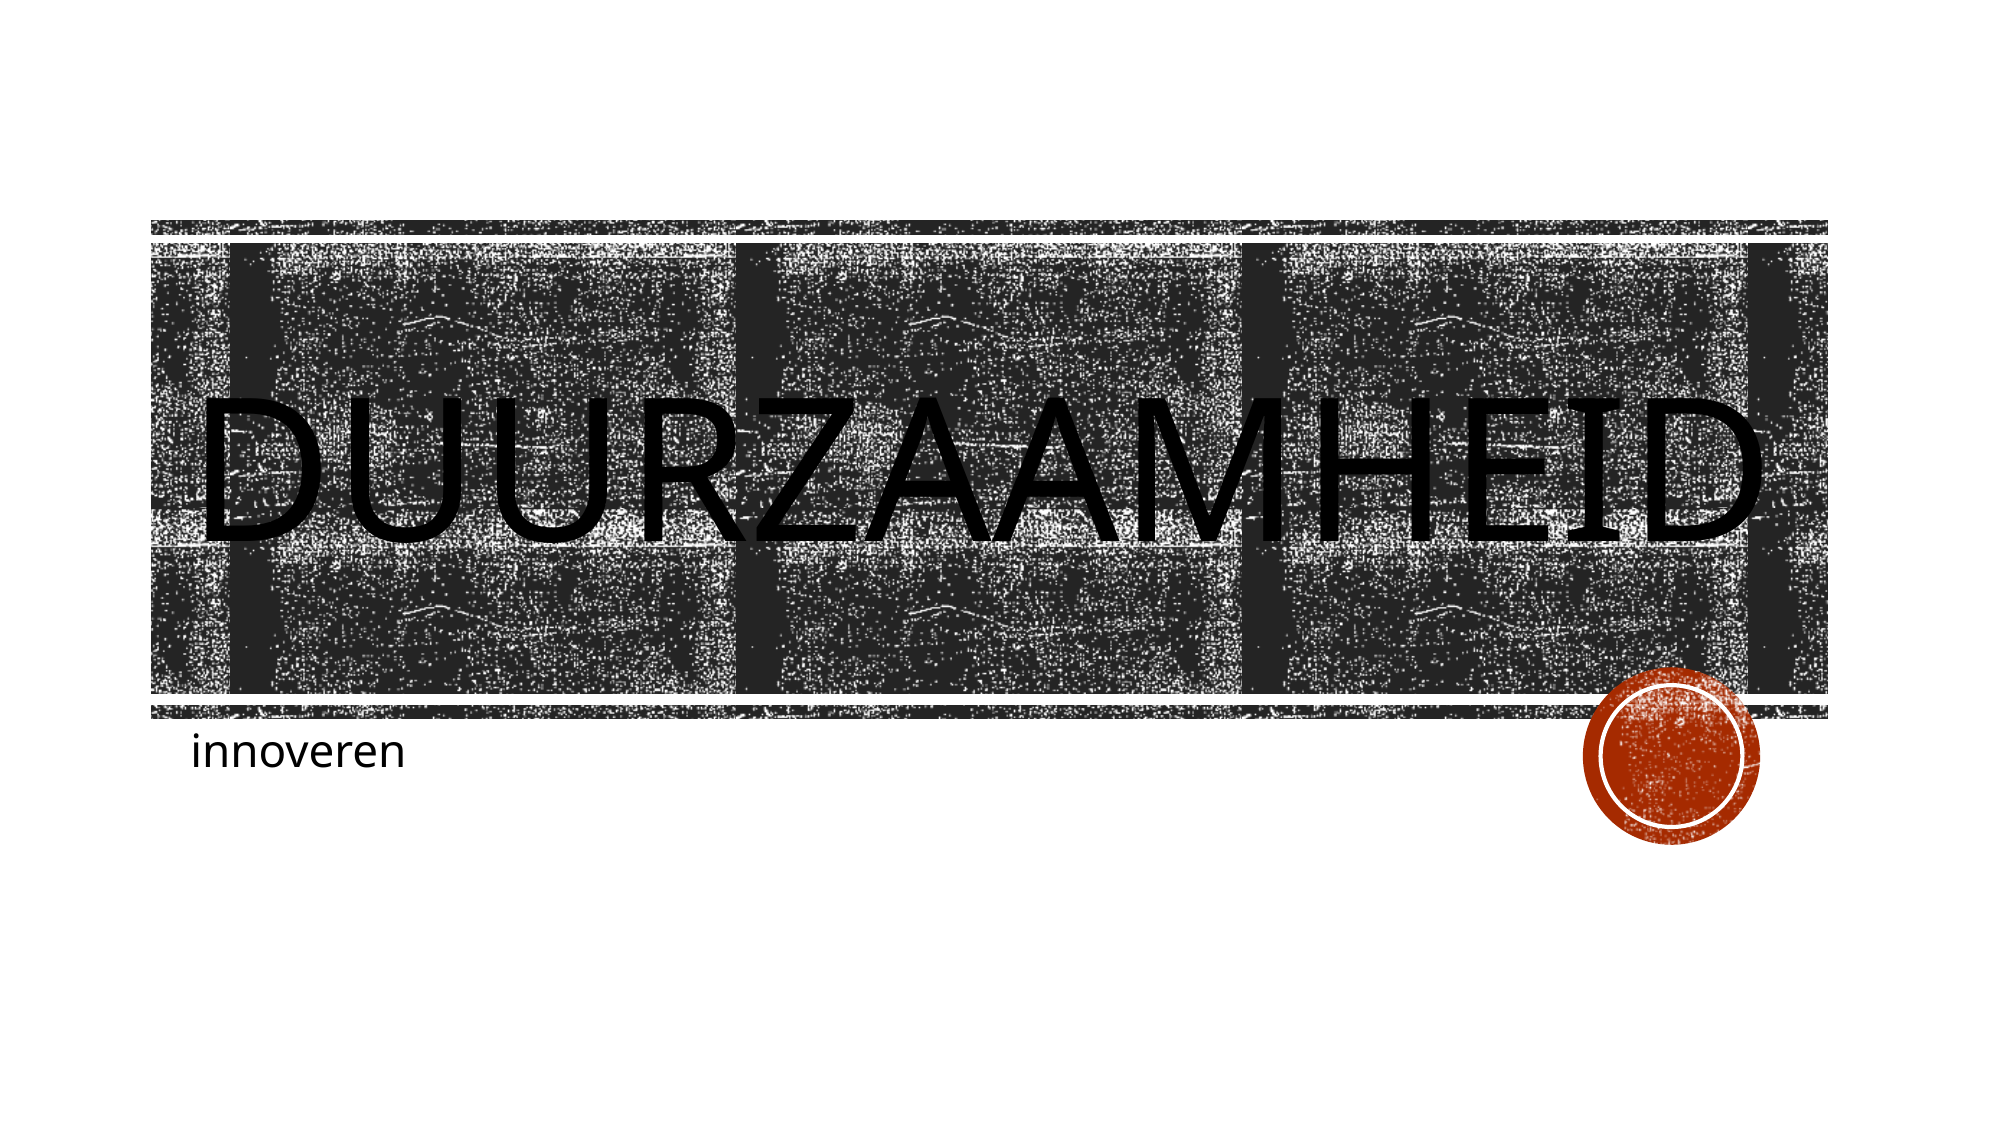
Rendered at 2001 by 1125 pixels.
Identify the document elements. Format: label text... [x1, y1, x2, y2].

title Duurzaamheid [172, 234, 1808, 733]
subtitle innoveren [175, 720, 1470, 896]
